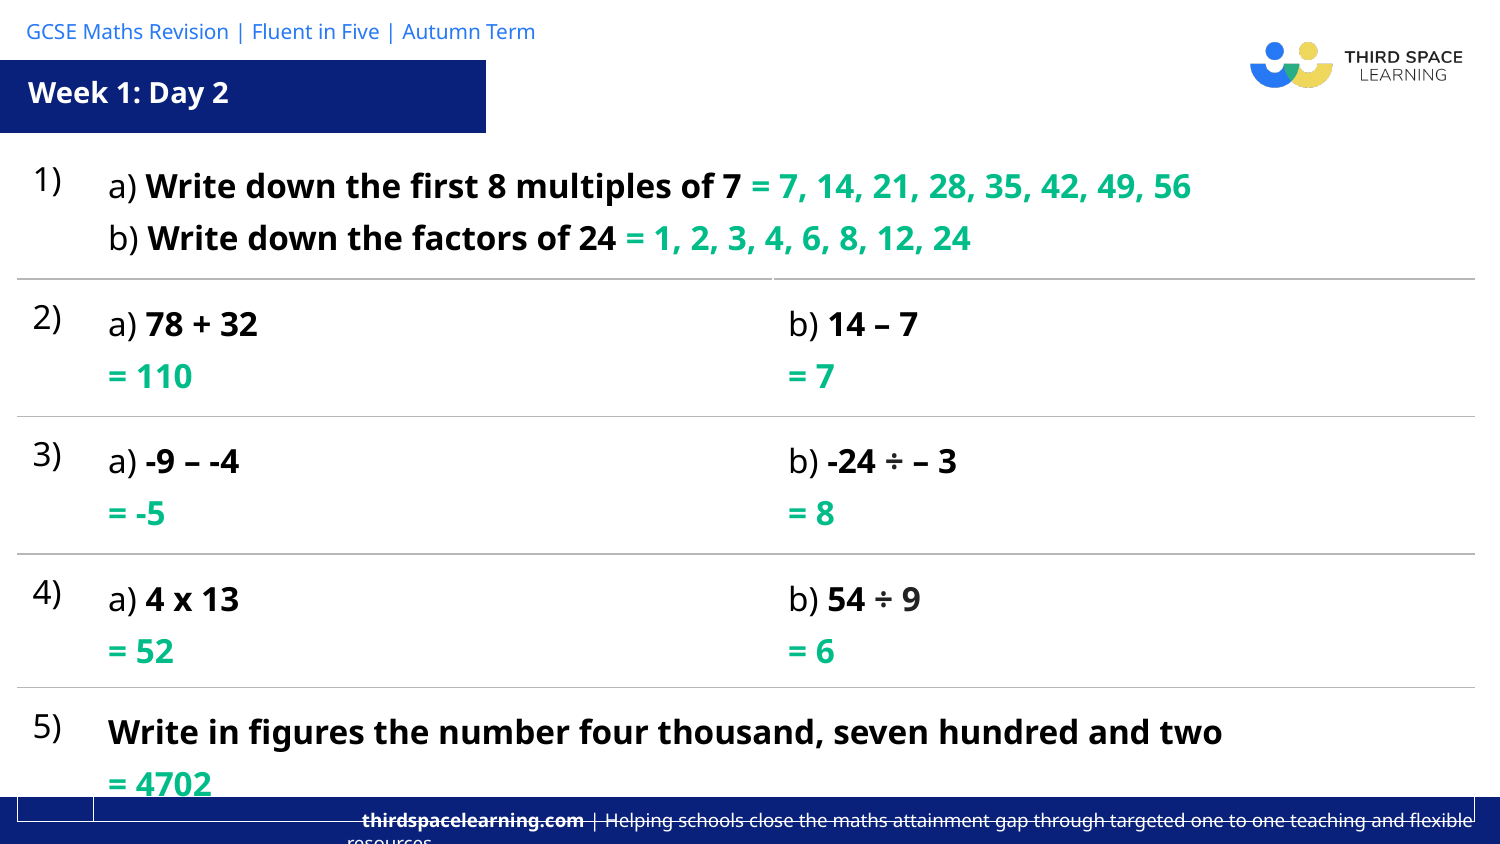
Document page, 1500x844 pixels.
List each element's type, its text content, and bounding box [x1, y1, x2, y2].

table_cell a) -9 – -4 = -5 [94, 417, 772, 553]
table_cell a) 4 x 13 = 52 [94, 555, 772, 687]
text_box Week 1: Day 2 [13, 59, 383, 125]
table_cell b) -24 ÷ – 3 = 8 [774, 417, 1474, 553]
table_header 1) [18, 142, 93, 278]
table_cell 3) [18, 417, 93, 553]
table_header a) Write down the first 8 multiples of 7 = 7, 14, 21, 28, 35, 42, 49, 56 b) Write down the factors of 24 = 1, 2, 3, 4, 6, 8, 12, 24 [94, 142, 1474, 278]
picture [1250, 33, 1465, 99]
table_cell 5) [18, 688, 93, 821]
table_cell 4) [18, 555, 93, 687]
table_cell b) 54 ÷ 9 = 6 [774, 555, 1474, 687]
table_cell a) 78 + 32 = 110 [94, 280, 772, 416]
table_cell b) 14 – 7 = 7 [774, 280, 1474, 416]
table_cell Write in figures the number four thousand, seven hundred and two = 4702 [94, 688, 1474, 821]
table_cell 2) [18, 280, 93, 416]
